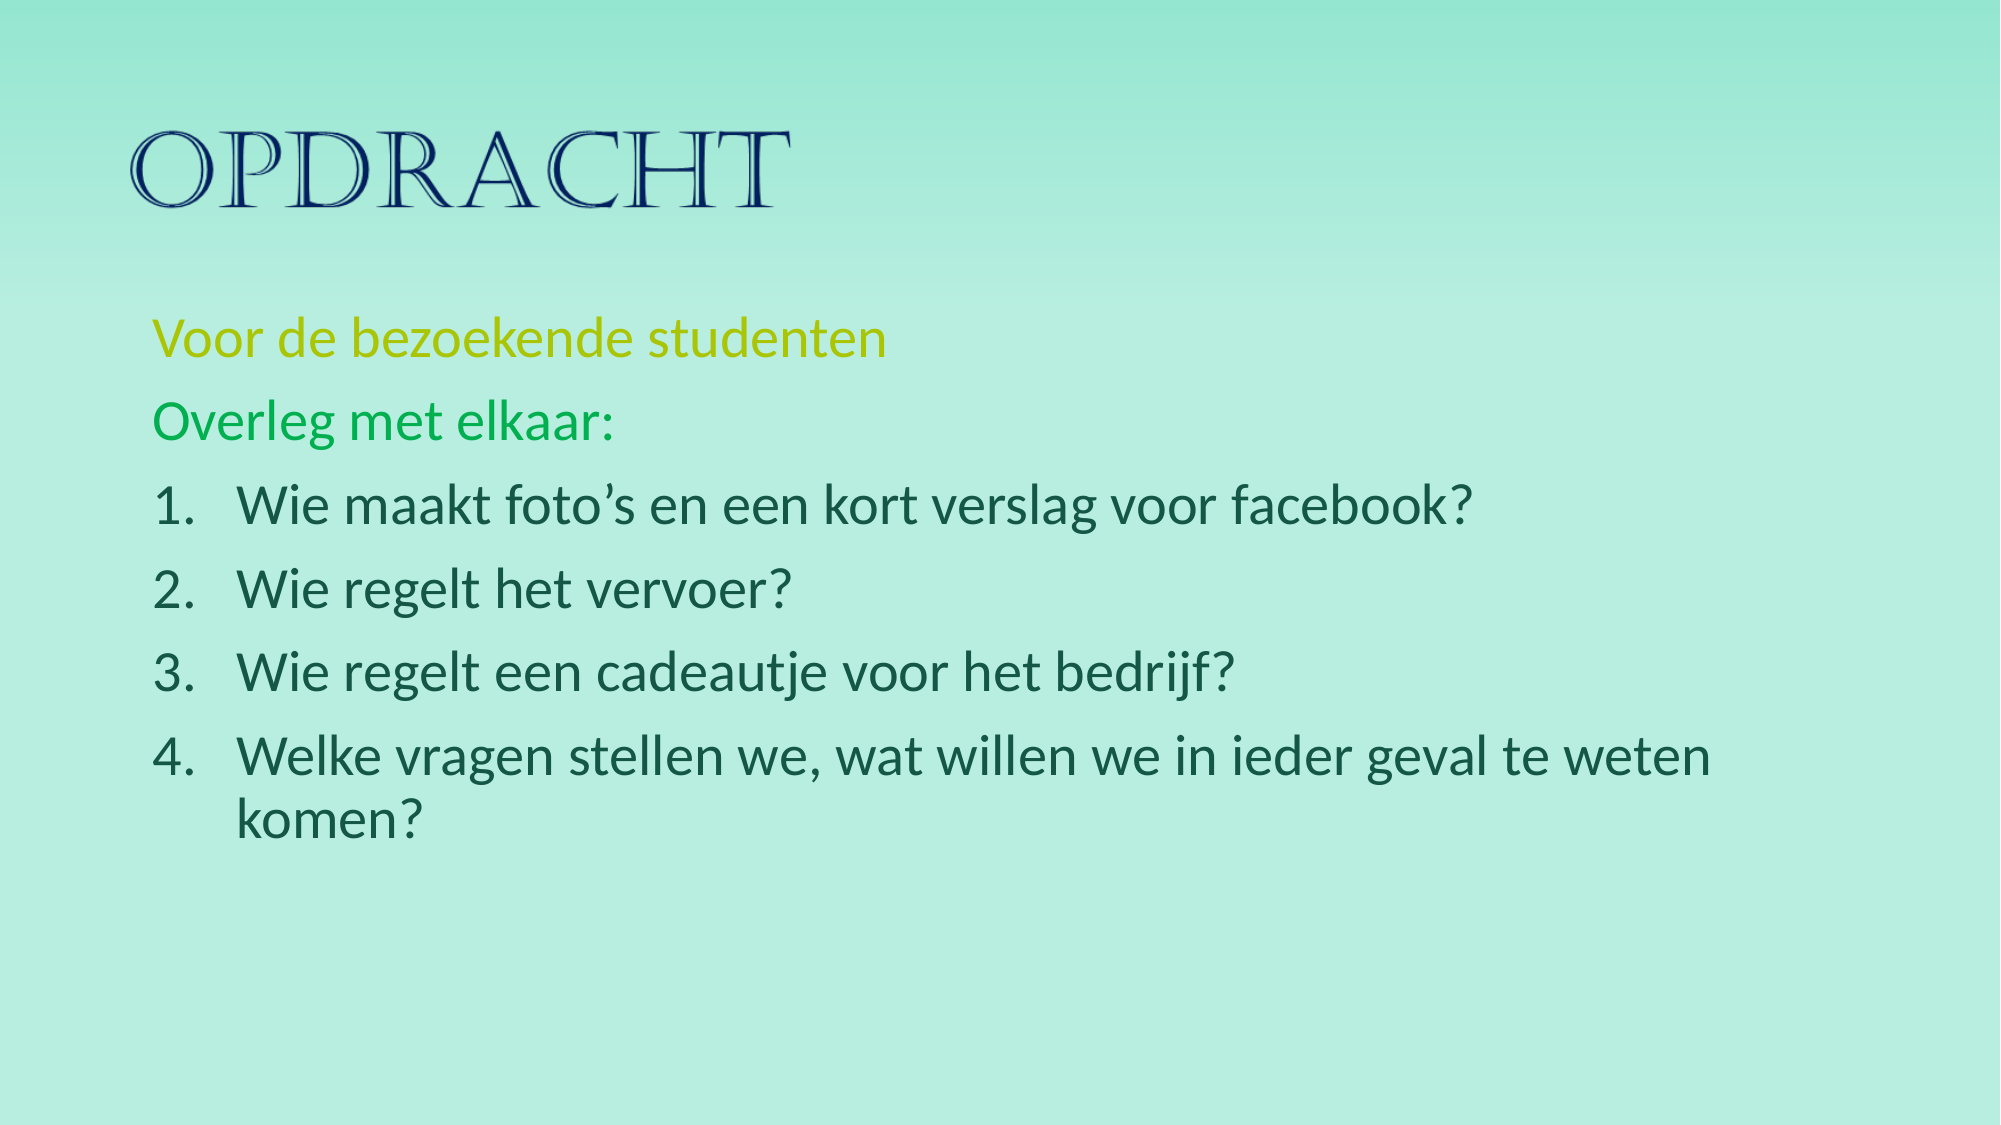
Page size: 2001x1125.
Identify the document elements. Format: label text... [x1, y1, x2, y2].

list Voor de bezoekende studenten Overleg met elkaar: Wie maakt foto’s en een kort verslag voor facebook? Wie regelt het vervoer? Wie regelt een cadeautje voor het bedrijf? Welke vragen stellen we, wat willen we in ieder geval te weten komen? [137, 299, 1863, 1014]
picture [63, 79, 854, 300]
